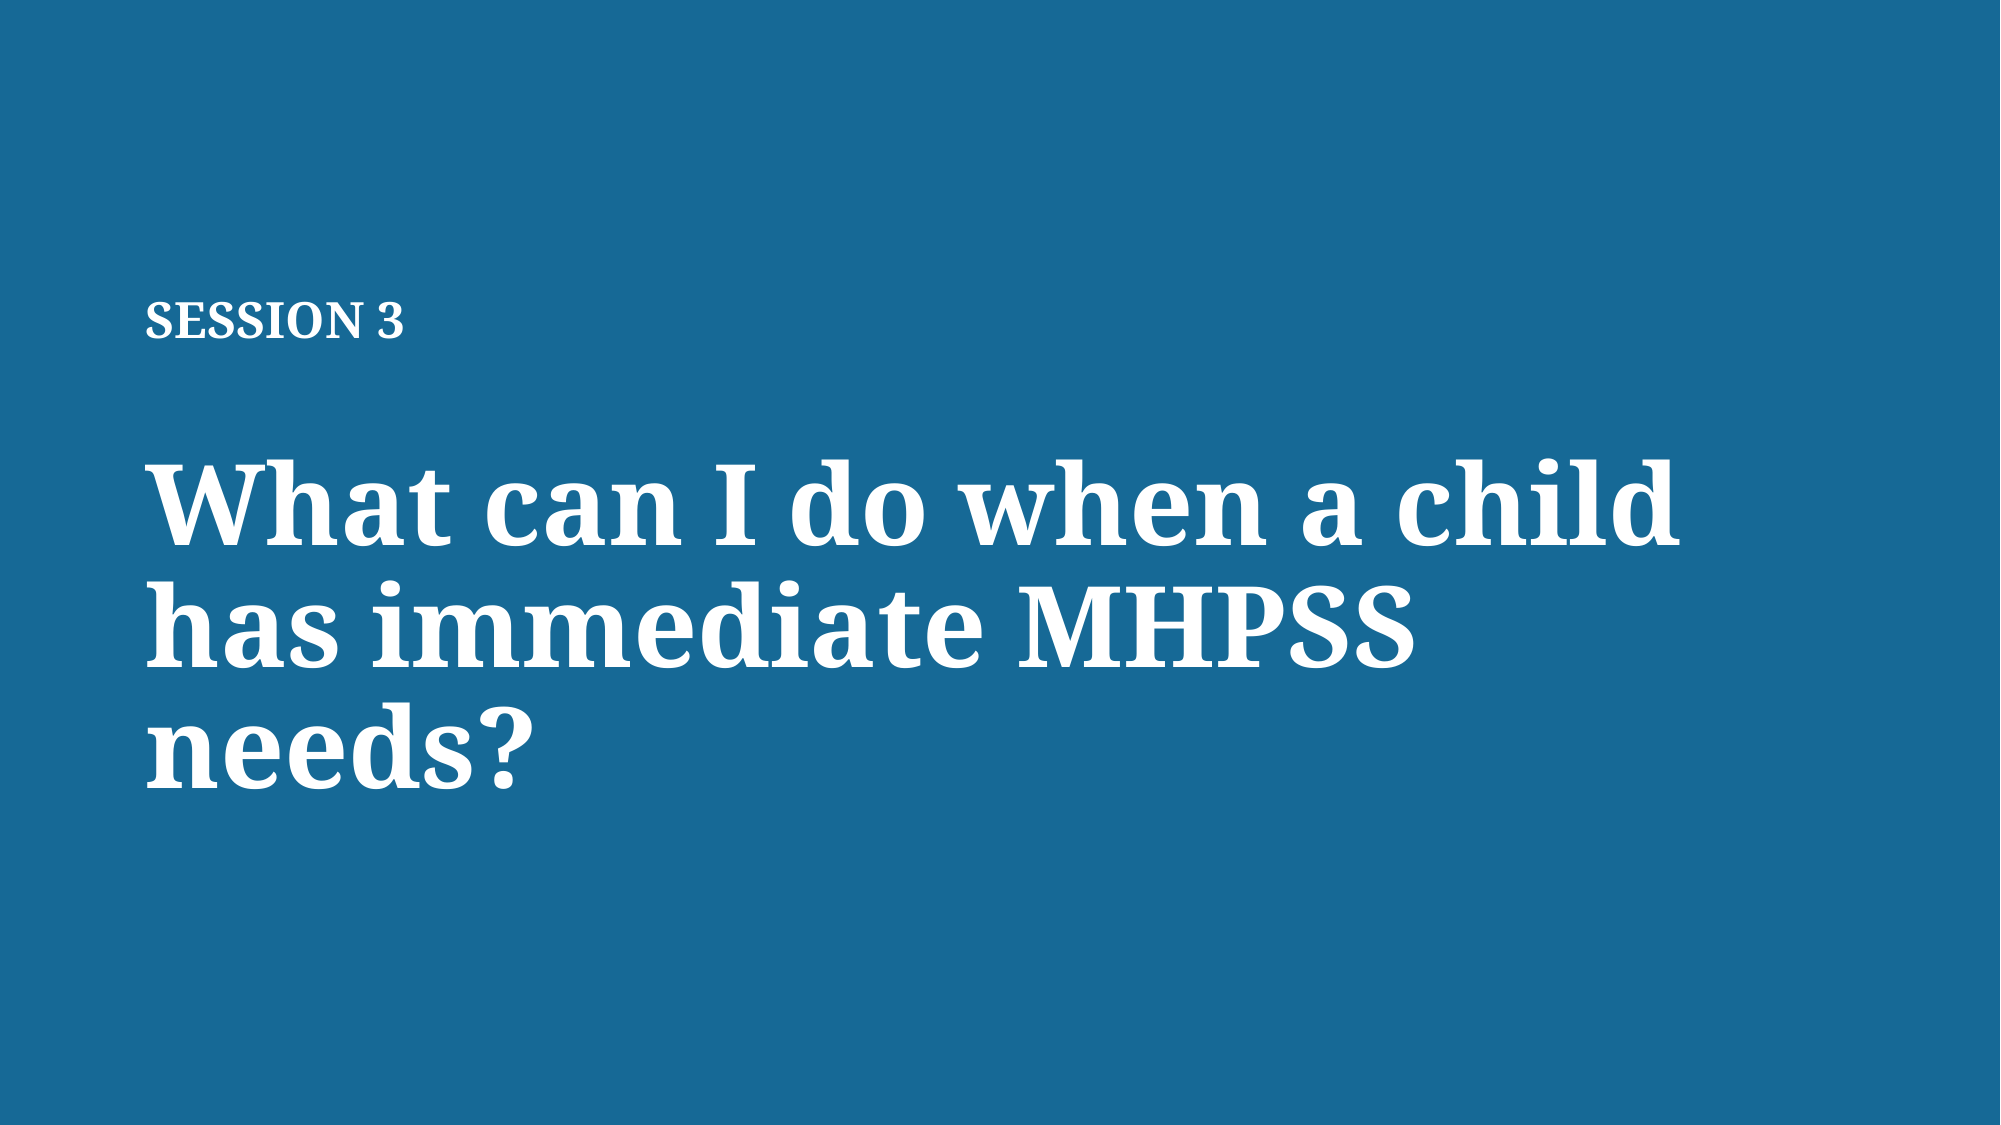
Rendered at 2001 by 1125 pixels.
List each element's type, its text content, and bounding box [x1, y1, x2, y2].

text_box SESSION 3 What can I do when a child has immediate MHPSS needs? [130, 508, 1792, 601]
